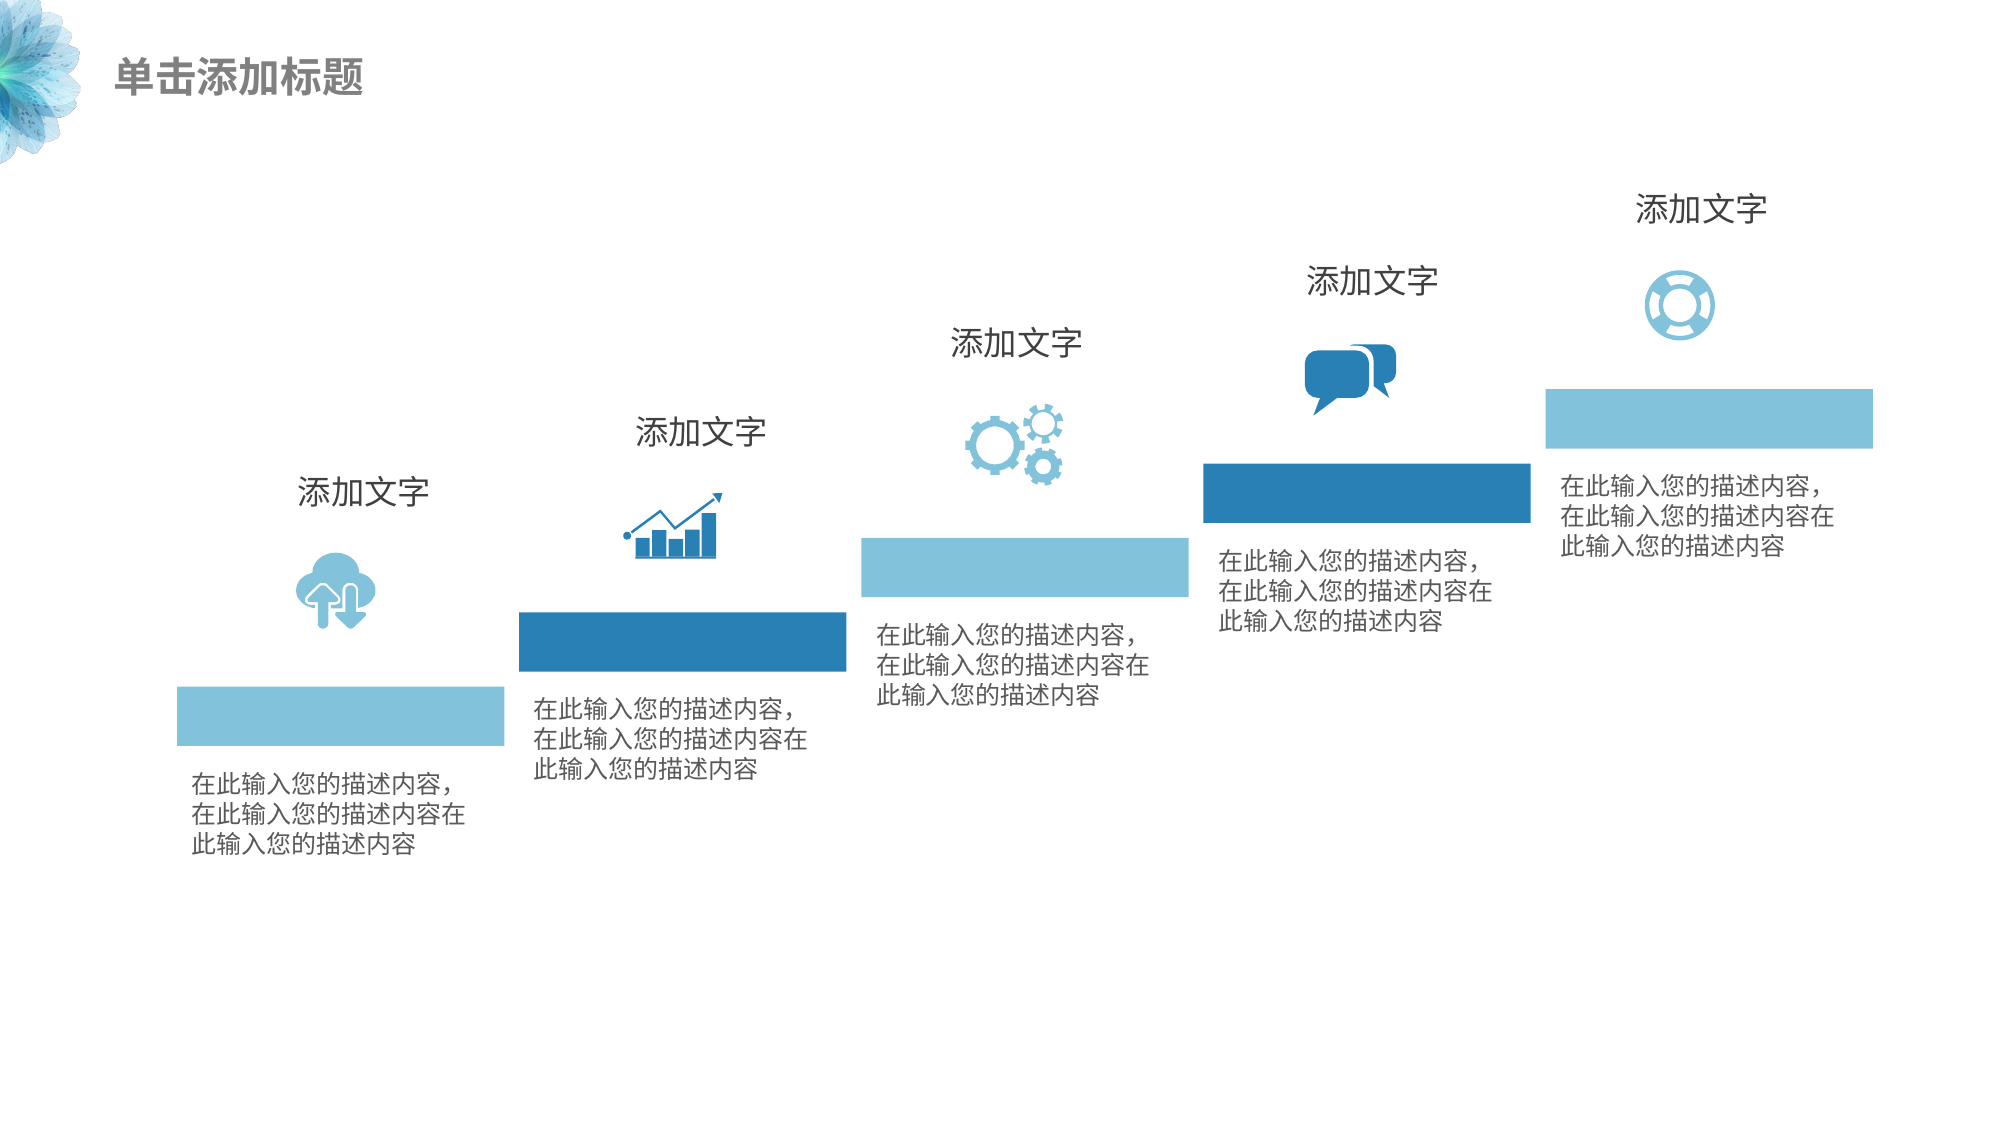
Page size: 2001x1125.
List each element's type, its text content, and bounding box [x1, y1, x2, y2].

text_box 添加文字 [1584, 180, 1819, 236]
text_box 添加文字 [177, 463, 552, 519]
text_box 添加文字 [608, 403, 796, 459]
text_box 在此输入您的描述内容，在此输入您的描述内容在此输入您的描述内容 [1203, 537, 1531, 643]
text_box [518, 611, 847, 673]
text_box 单击添加标题 [98, 43, 594, 108]
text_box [623, 493, 723, 559]
text_box [1644, 270, 1715, 341]
text_box 在此输入您的描述内容，在此输入您的描述内容在此输入您的描述内容 [861, 612, 1189, 717]
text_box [965, 403, 1063, 486]
text_box 在此输入您的描述内容，在此输入您的描述内容在此输入您的描述内容 [1545, 463, 1873, 569]
text_box 在此输入您的描述内容，在此输入您的描述内容在此输入您的描述内容 [177, 760, 505, 866]
text_box 添加文字 [1262, 252, 1484, 308]
text_box [1545, 388, 1874, 450]
text_box [176, 686, 505, 747]
text_box [860, 537, 1190, 598]
text_box 添加文字 [863, 314, 1171, 370]
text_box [296, 552, 376, 629]
picture [0, 0, 81, 164]
text_box [1202, 462, 1532, 524]
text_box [1304, 344, 1397, 417]
text_box 在此输入您的描述内容，在此输入您的描述内容在此输入您的描述内容 [519, 686, 847, 792]
